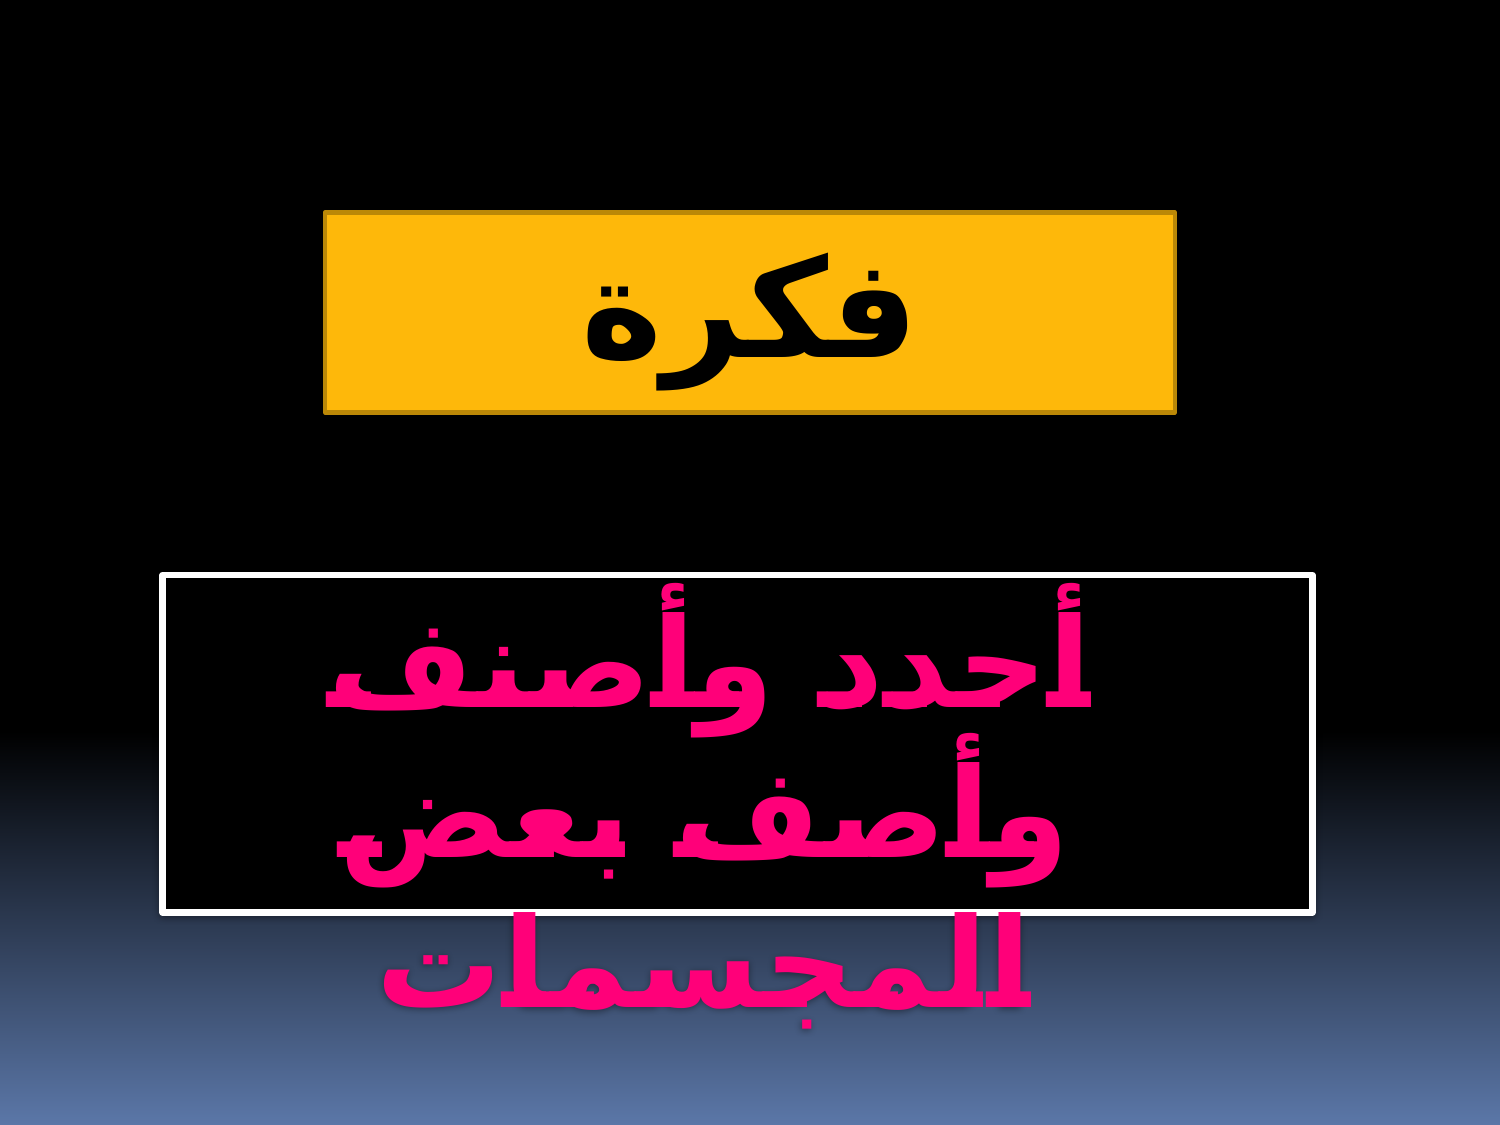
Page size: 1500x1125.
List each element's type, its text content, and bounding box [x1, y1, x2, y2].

text_box فكرة الدرس [323, 210, 1177, 415]
text_box أحدد وأصنف وأصف بعض المجسمات [159, 572, 1316, 916]
